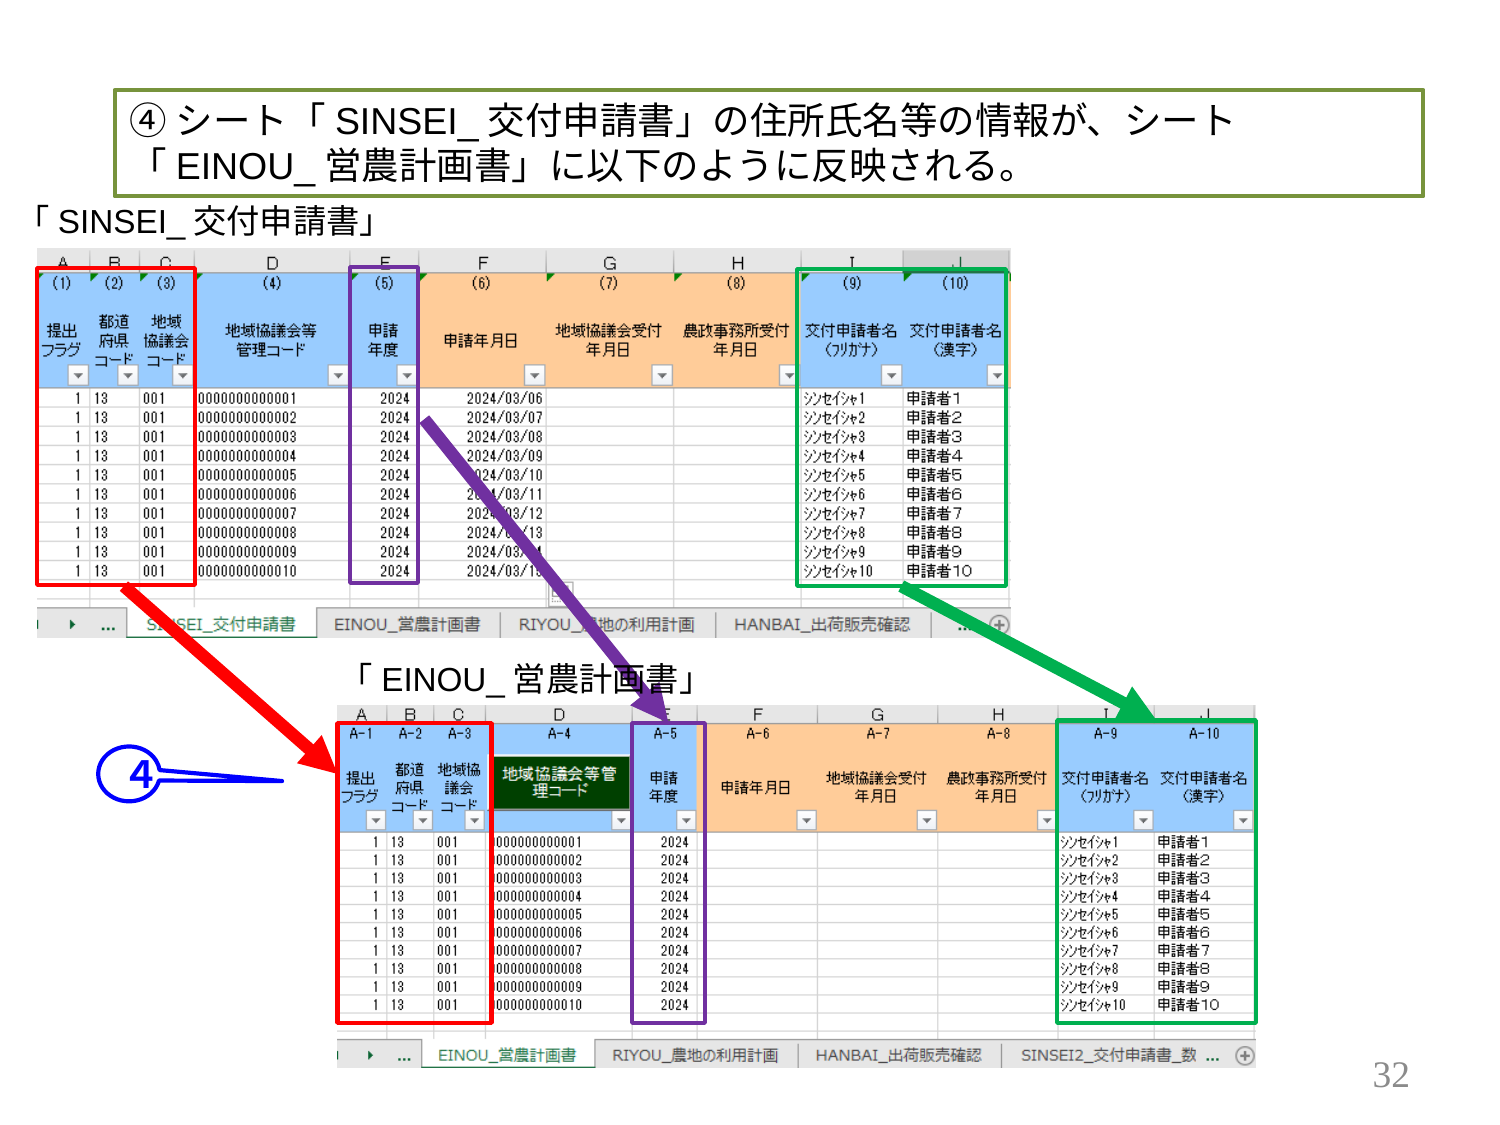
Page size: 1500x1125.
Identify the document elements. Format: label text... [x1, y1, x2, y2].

text_box ④シート「SINSEI_交付申請書」の住所氏名等の情報が、シート「EINOU_営農計画書」に以下のように反映される。 [113, 88, 1425, 198]
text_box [424, 418, 669, 723]
picture [337, 705, 1257, 1068]
text_box 「EINOU_営農計画書」 [674, 648, 823, 704]
slide_number 31 [1074, 1042, 1425, 1103]
picture [36, 248, 1011, 638]
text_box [123, 585, 338, 775]
text_box 「EINOU_営農計画書」 [342, 648, 418, 704]
text_box 「SINSEI_交付申請書」 [0, 190, 500, 248]
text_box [900, 585, 1157, 721]
text_box ４ [96, 746, 160, 804]
